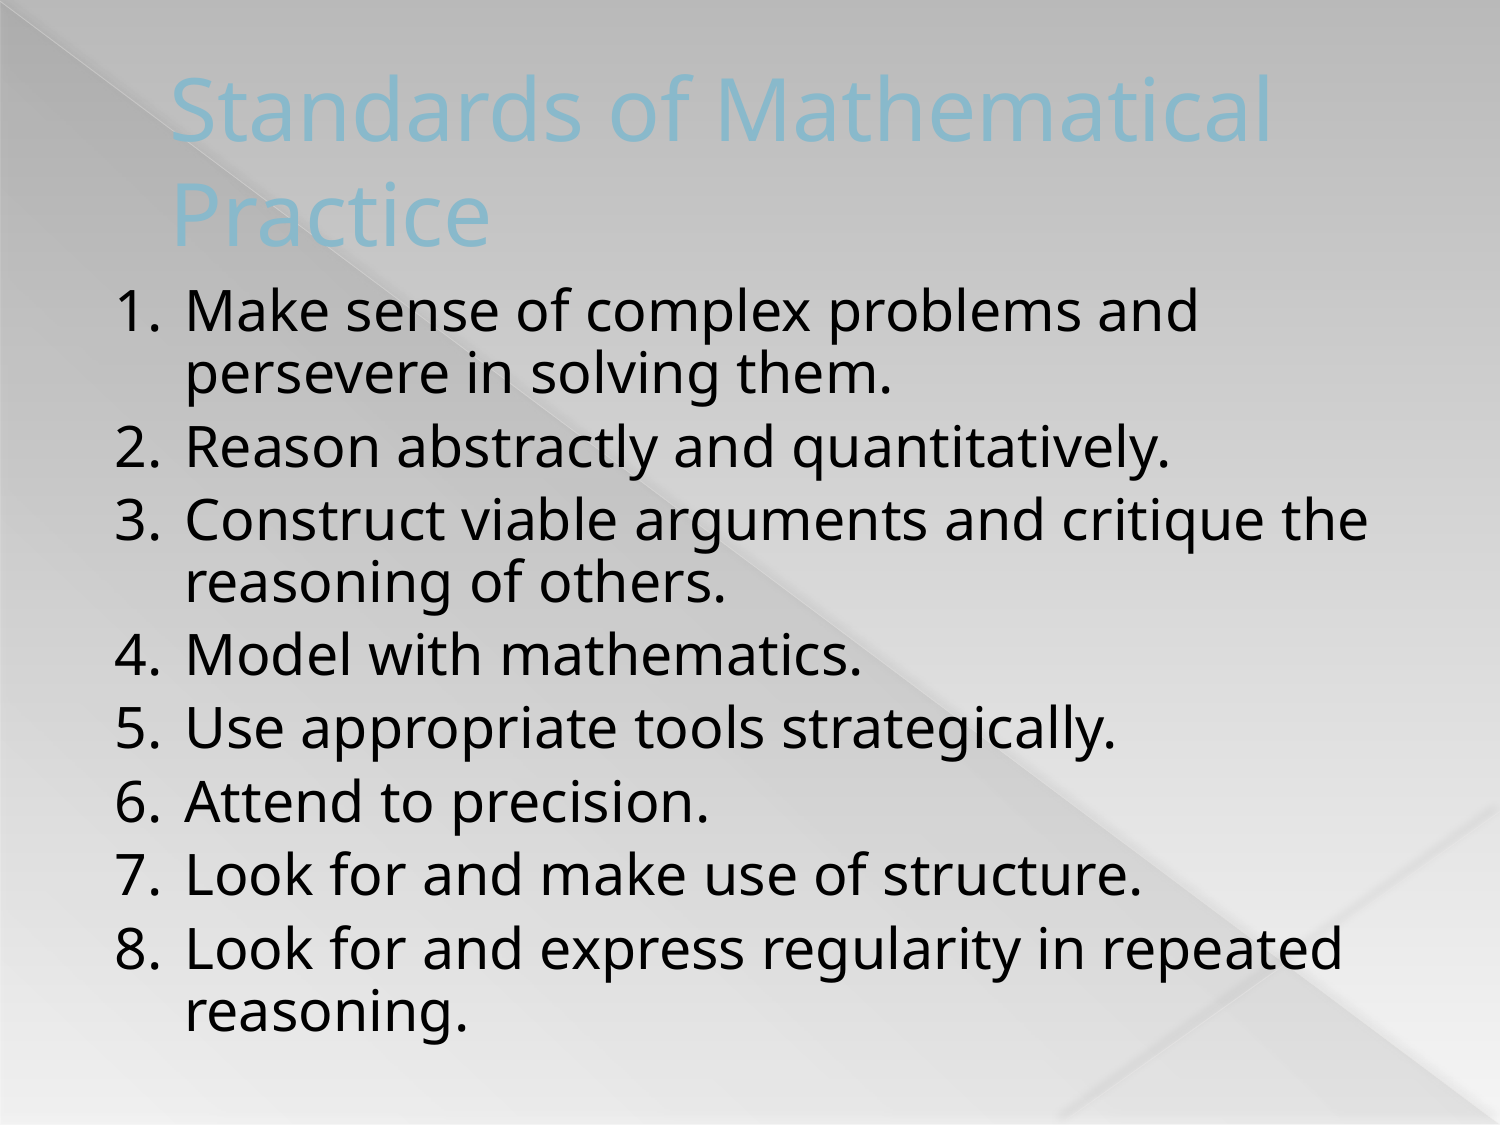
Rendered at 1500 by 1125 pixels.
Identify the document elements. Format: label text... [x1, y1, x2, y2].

title Standards of Mathematical Practice [75, 43, 1425, 274]
list 1. Make sense of complex problems and persevere in solving them. 2. Reason abstractly and quantitatively. 3. Construct viable arguments and critique the reasoning of others. 4. Model with mathematics. 5. Use appropriate tools strategically. 6. Attend to precision. 7. Look for and make use of structure. 8. Look for and express regularity in repeated reasoning. [99, 275, 1425, 1059]
